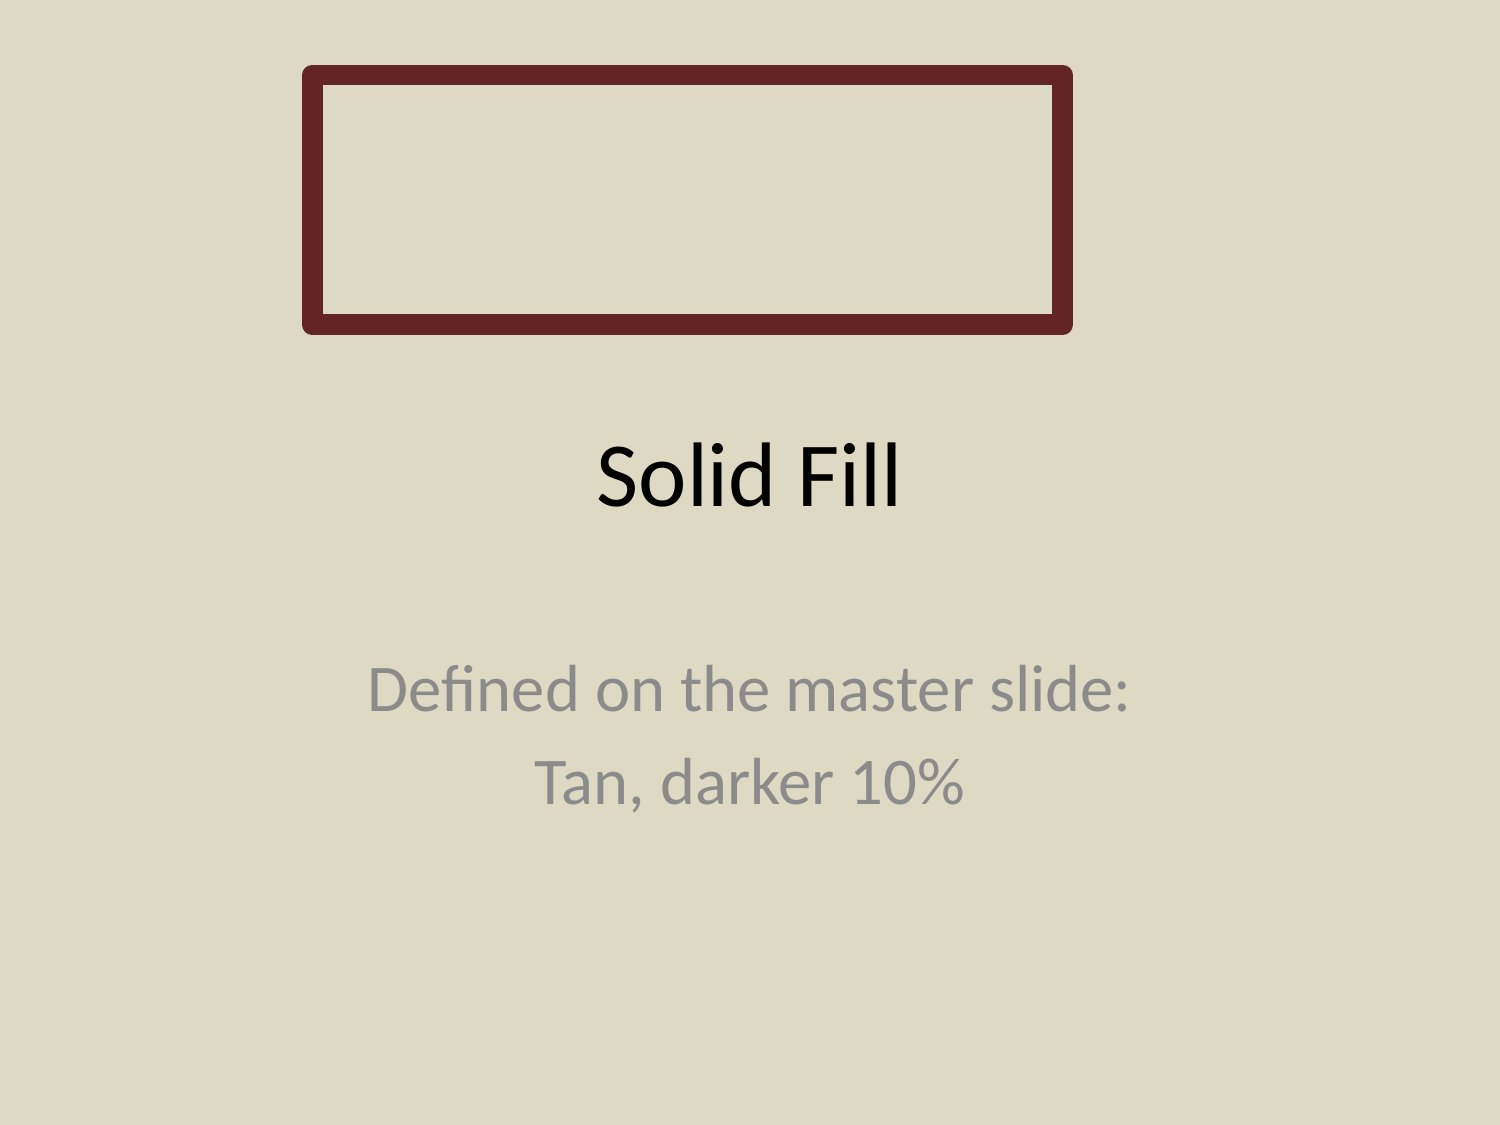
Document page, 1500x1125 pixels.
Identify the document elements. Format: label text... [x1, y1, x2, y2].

subtitle Defined on the master slide: Tan, darker 10% [225, 637, 1275, 925]
title Solid Fill [112, 349, 1388, 591]
text_box [310, 73, 1064, 327]
